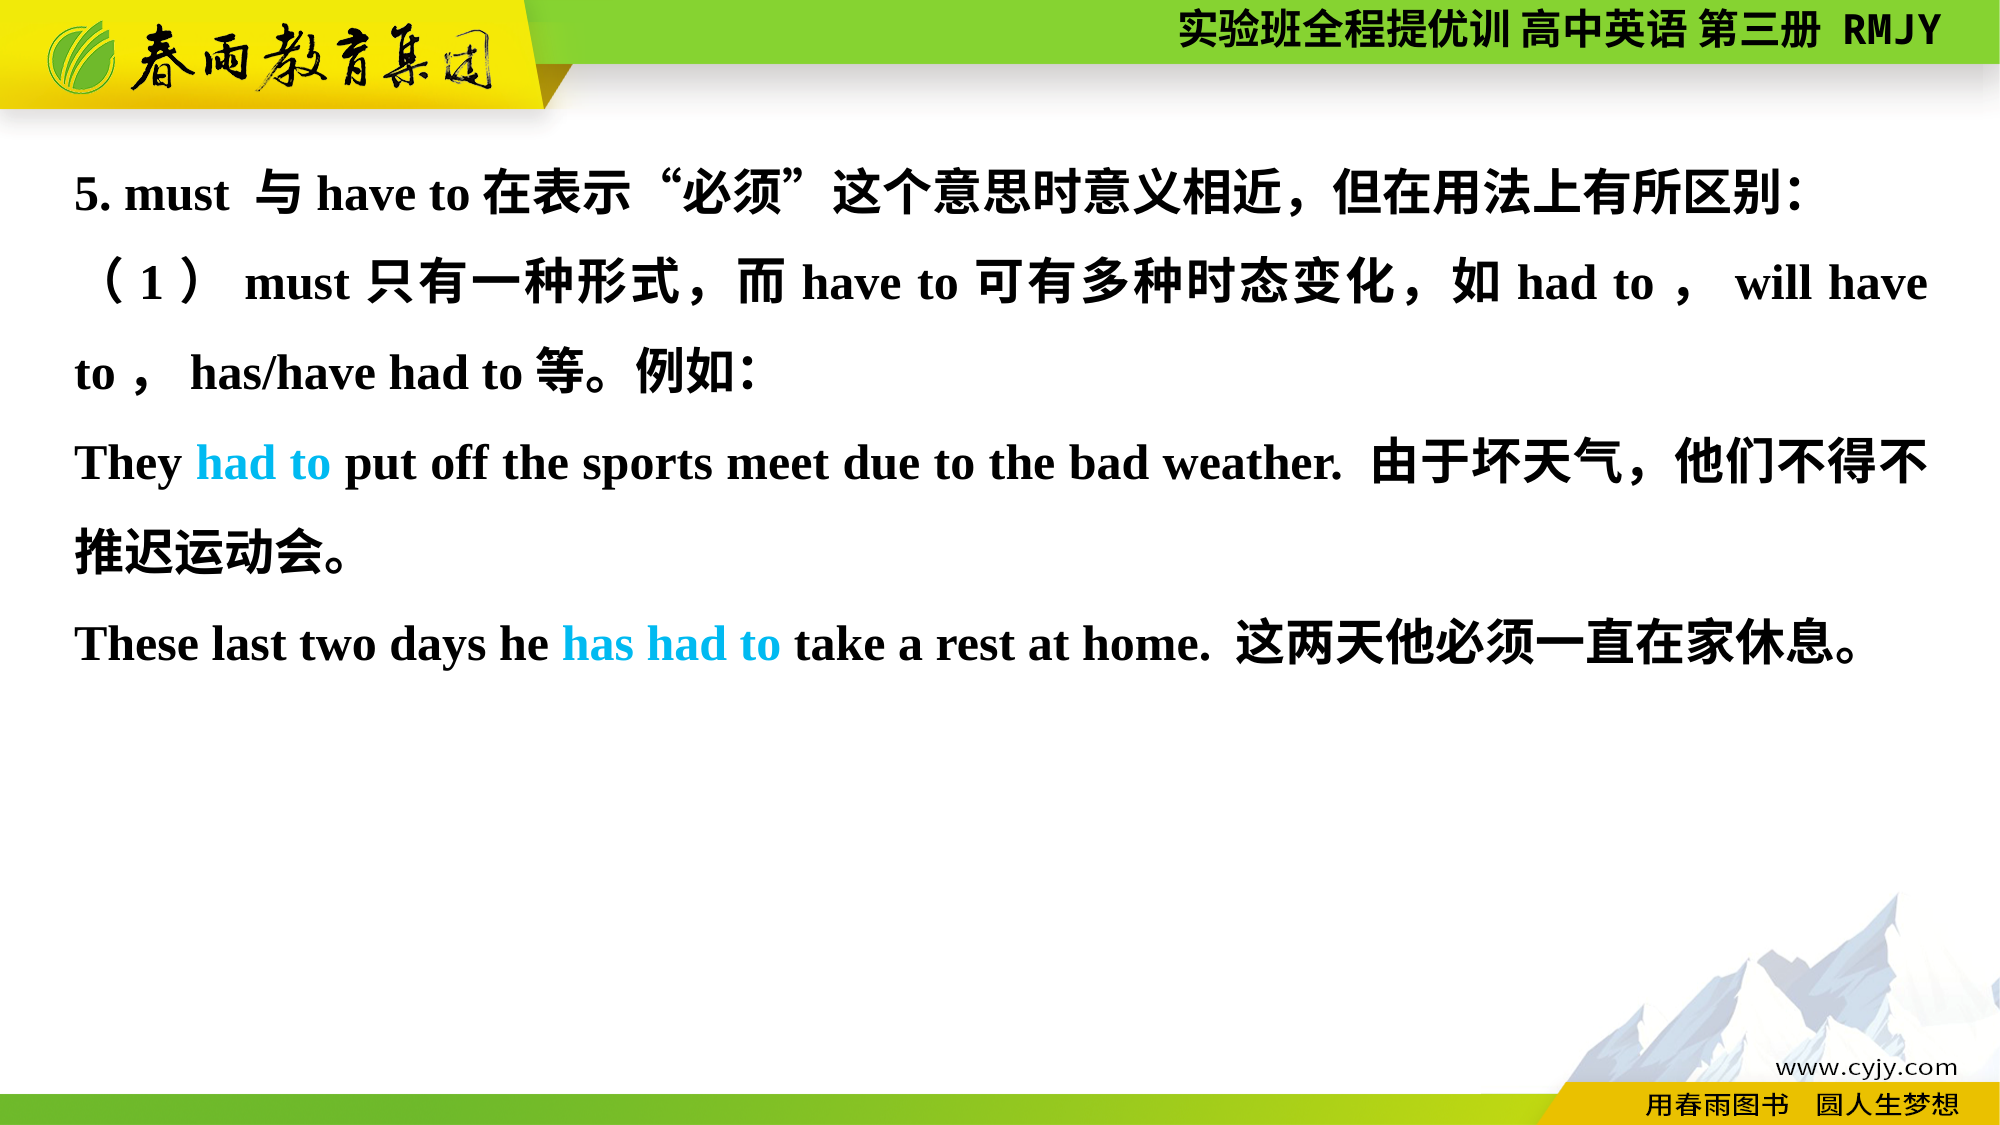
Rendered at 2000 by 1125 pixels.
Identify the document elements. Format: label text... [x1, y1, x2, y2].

list 5. must 与have to在表示“必须”这个意思时意义相近，但在用法上有所区别： （1）must只有一种形式，而have to可有多种时态变化，如had to，will have to，has/have had to等。例如： They had to put off the sports meet due to the bad weather. 由于坏天气，他们不得不推迟运动会。 These last two days he has had to take a rest at home. 这两天他必须一直在家休息。 [59, 122, 1944, 672]
picture [0, 0, 2000, 1125]
